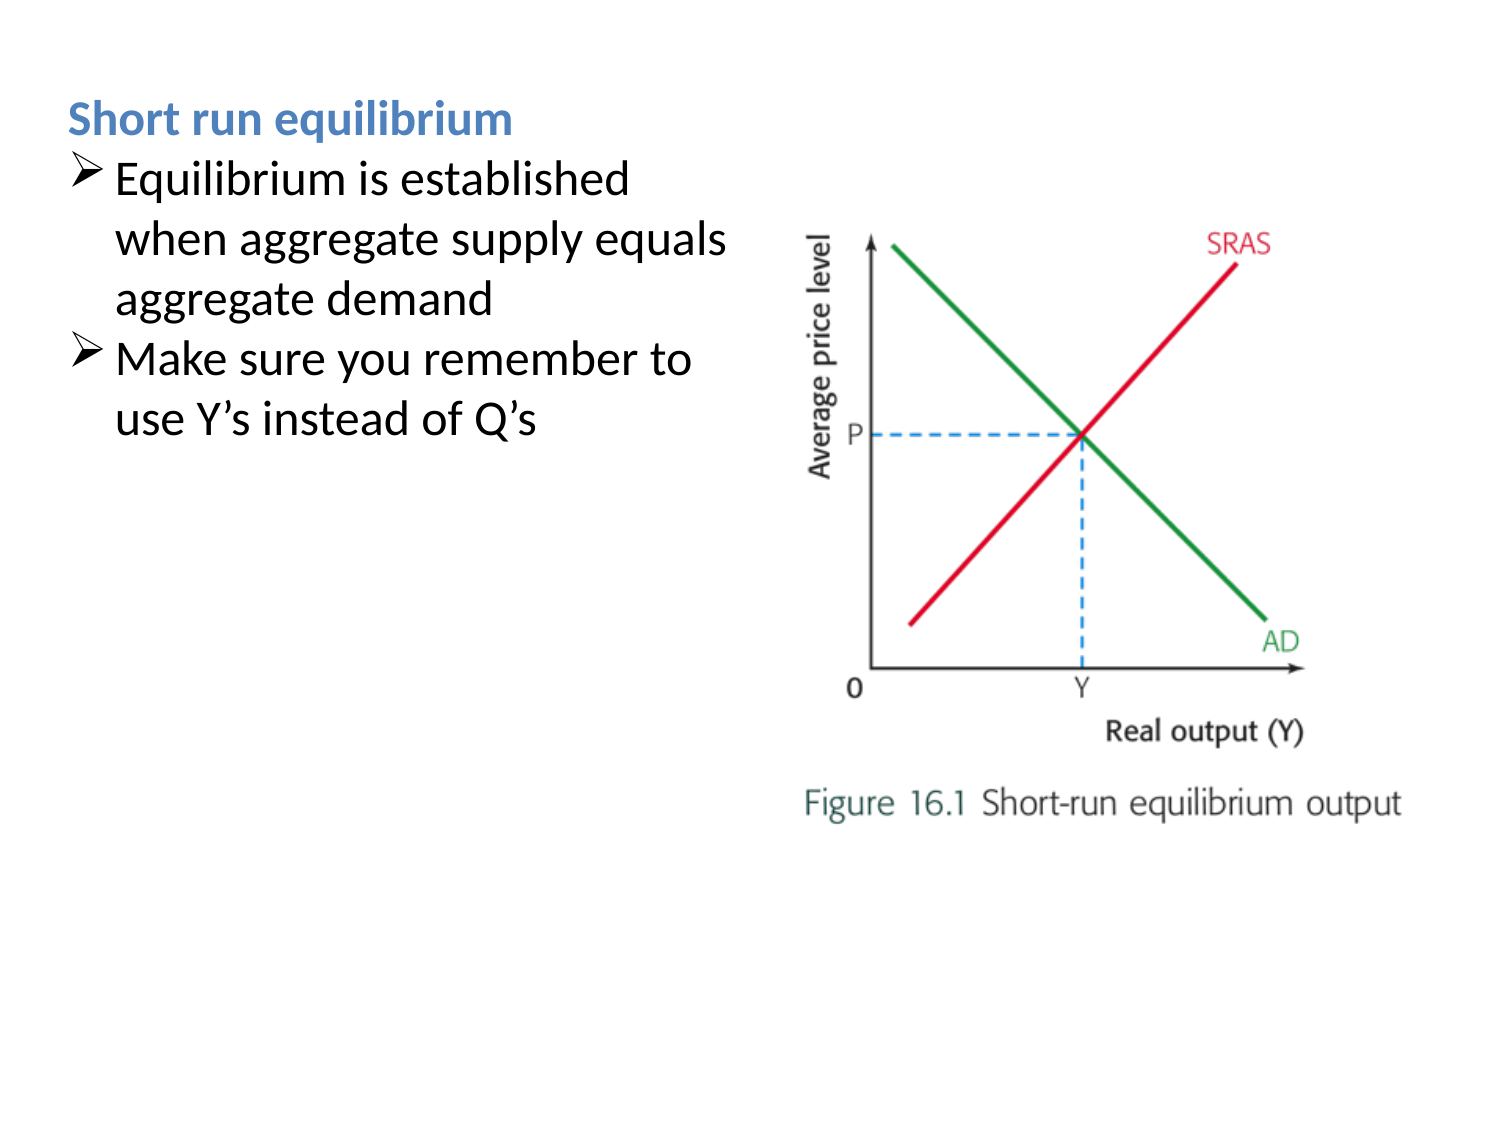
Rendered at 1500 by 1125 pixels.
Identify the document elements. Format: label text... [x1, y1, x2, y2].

text_box Short run equilibrium Equilibrium is established when aggregate supply equals aggregate demand Make sure you remember to use Y’s instead of Q’s [53, 78, 750, 498]
picture [796, 228, 1452, 846]
